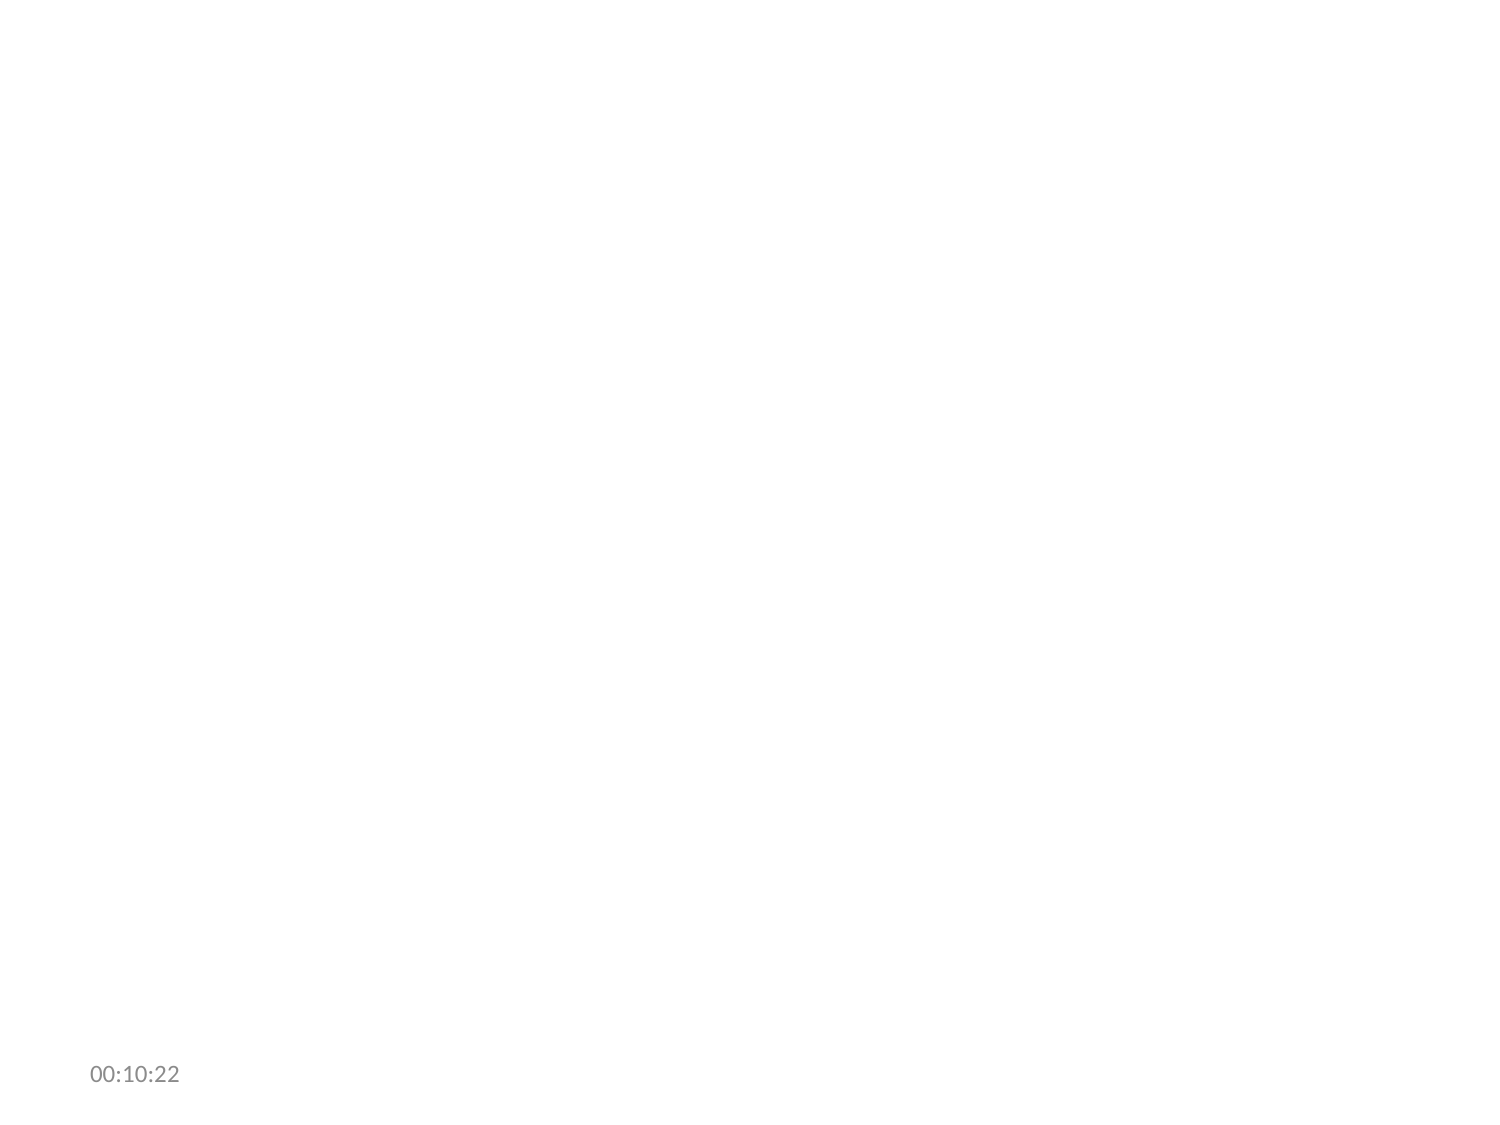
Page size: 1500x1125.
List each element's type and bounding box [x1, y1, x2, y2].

slide_number [75, 1042, 425, 1103]
